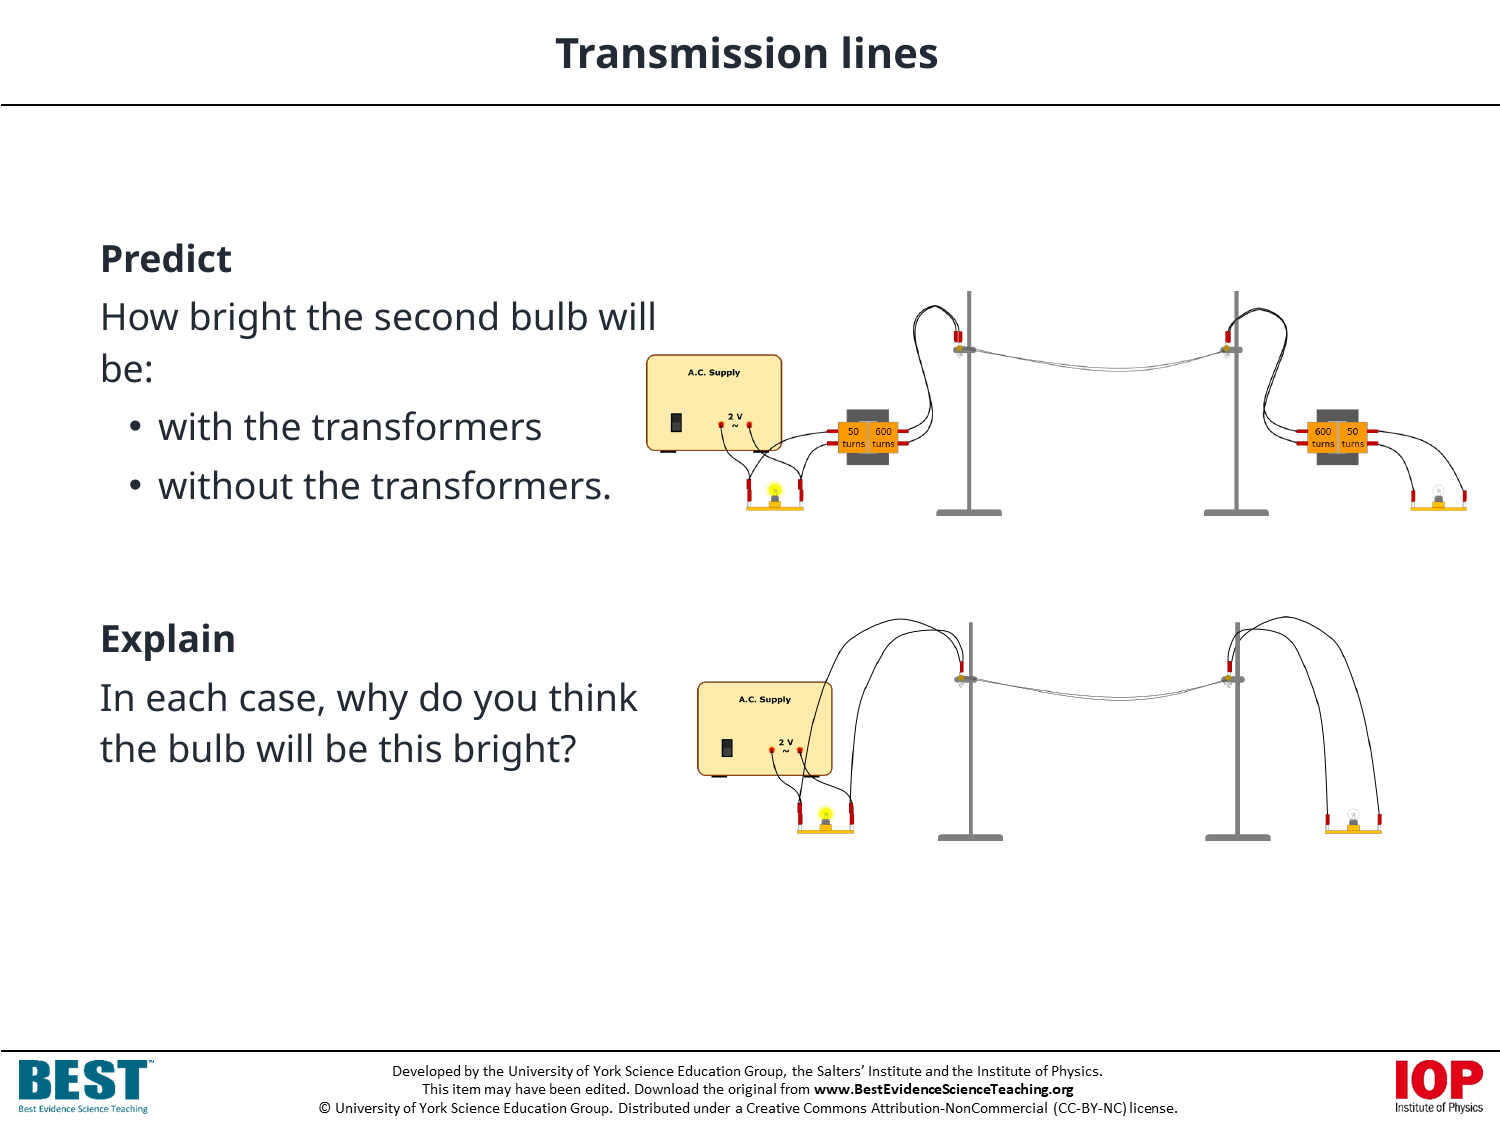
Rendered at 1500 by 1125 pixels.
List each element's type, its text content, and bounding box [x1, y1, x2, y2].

picture [1, 104, 1500, 1125]
text_box Transmission lines [23, 4, 1471, 99]
